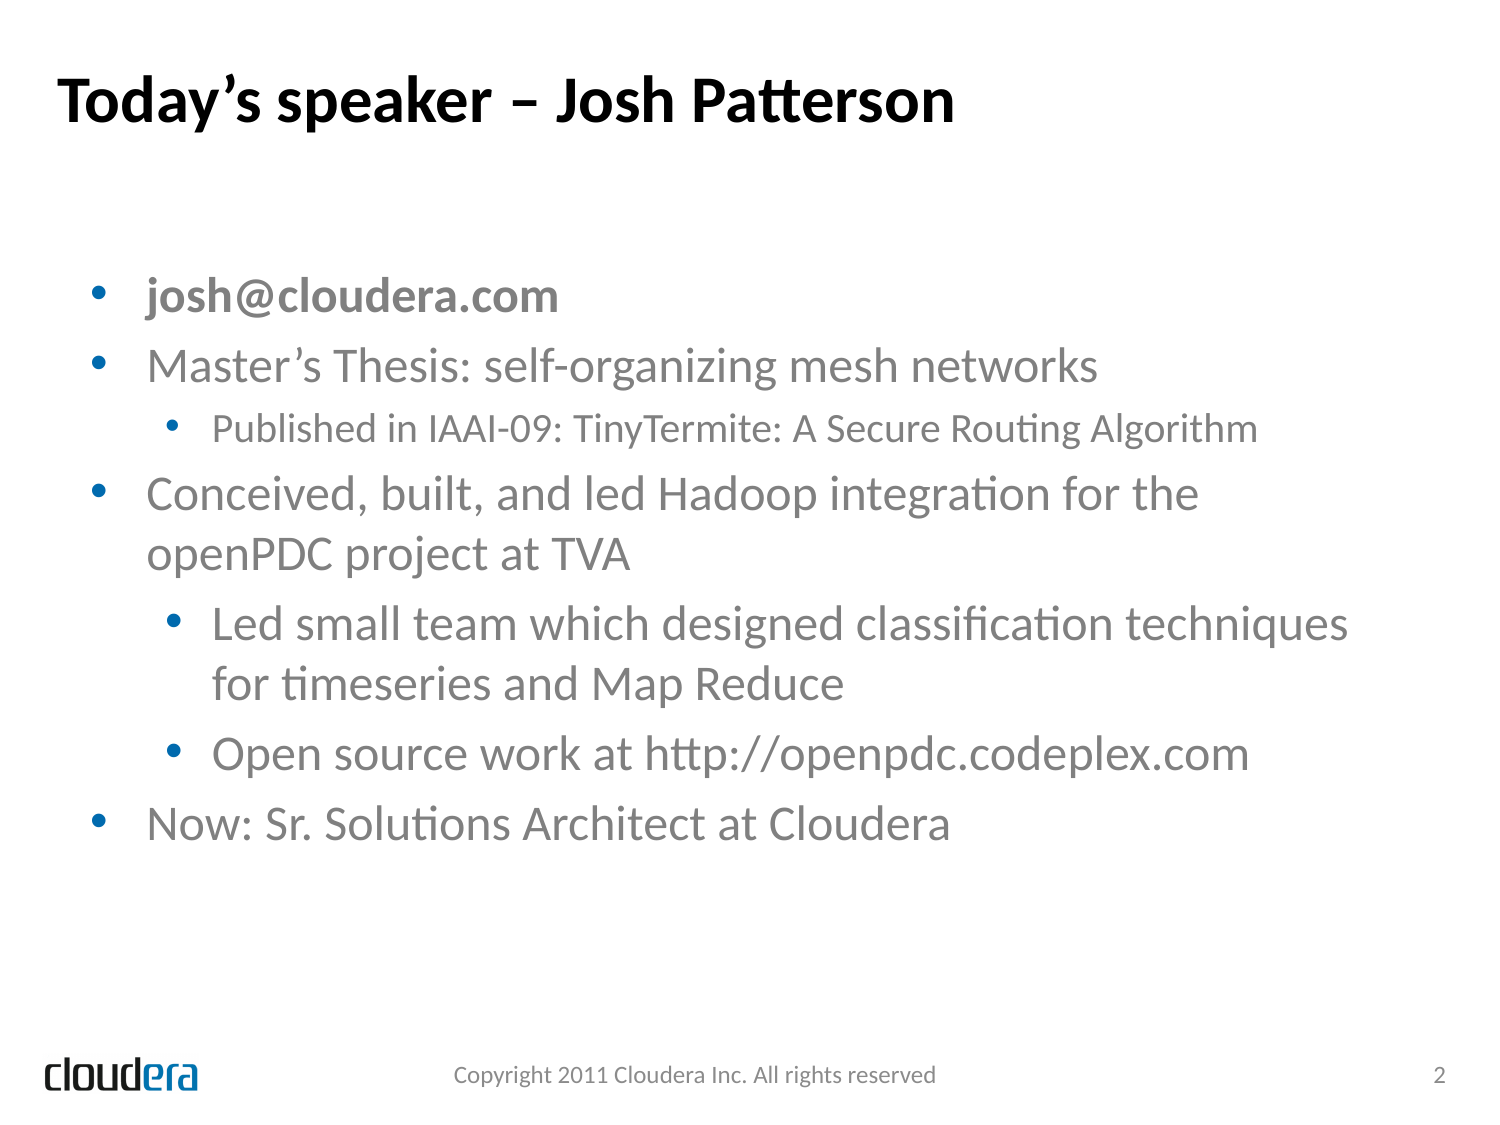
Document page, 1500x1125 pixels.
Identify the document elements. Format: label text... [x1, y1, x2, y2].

title Today’s speaker – Josh Patterson [42, 0, 1461, 194]
footer Copyright 2011 Cloudera Inc. All rights reserved [404, 1053, 988, 1094]
picture [42, 1053, 199, 1094]
slide_number 2 [1111, 1053, 1461, 1094]
list josh@cloudera.com Master’s Thesis: self-organizing mesh networks Published in IAAI-09: TinyTermite: A Secure Routing Algorithm Conceived, built, and led Hadoop integration for the openPDC project at TVA Led small team which designed classification techniques for timeseries and Map Reduce Open source work at http://openpdc.codeplex.com Now: Sr. Solutions Architect at Cloudera [75, 254, 1369, 908]
